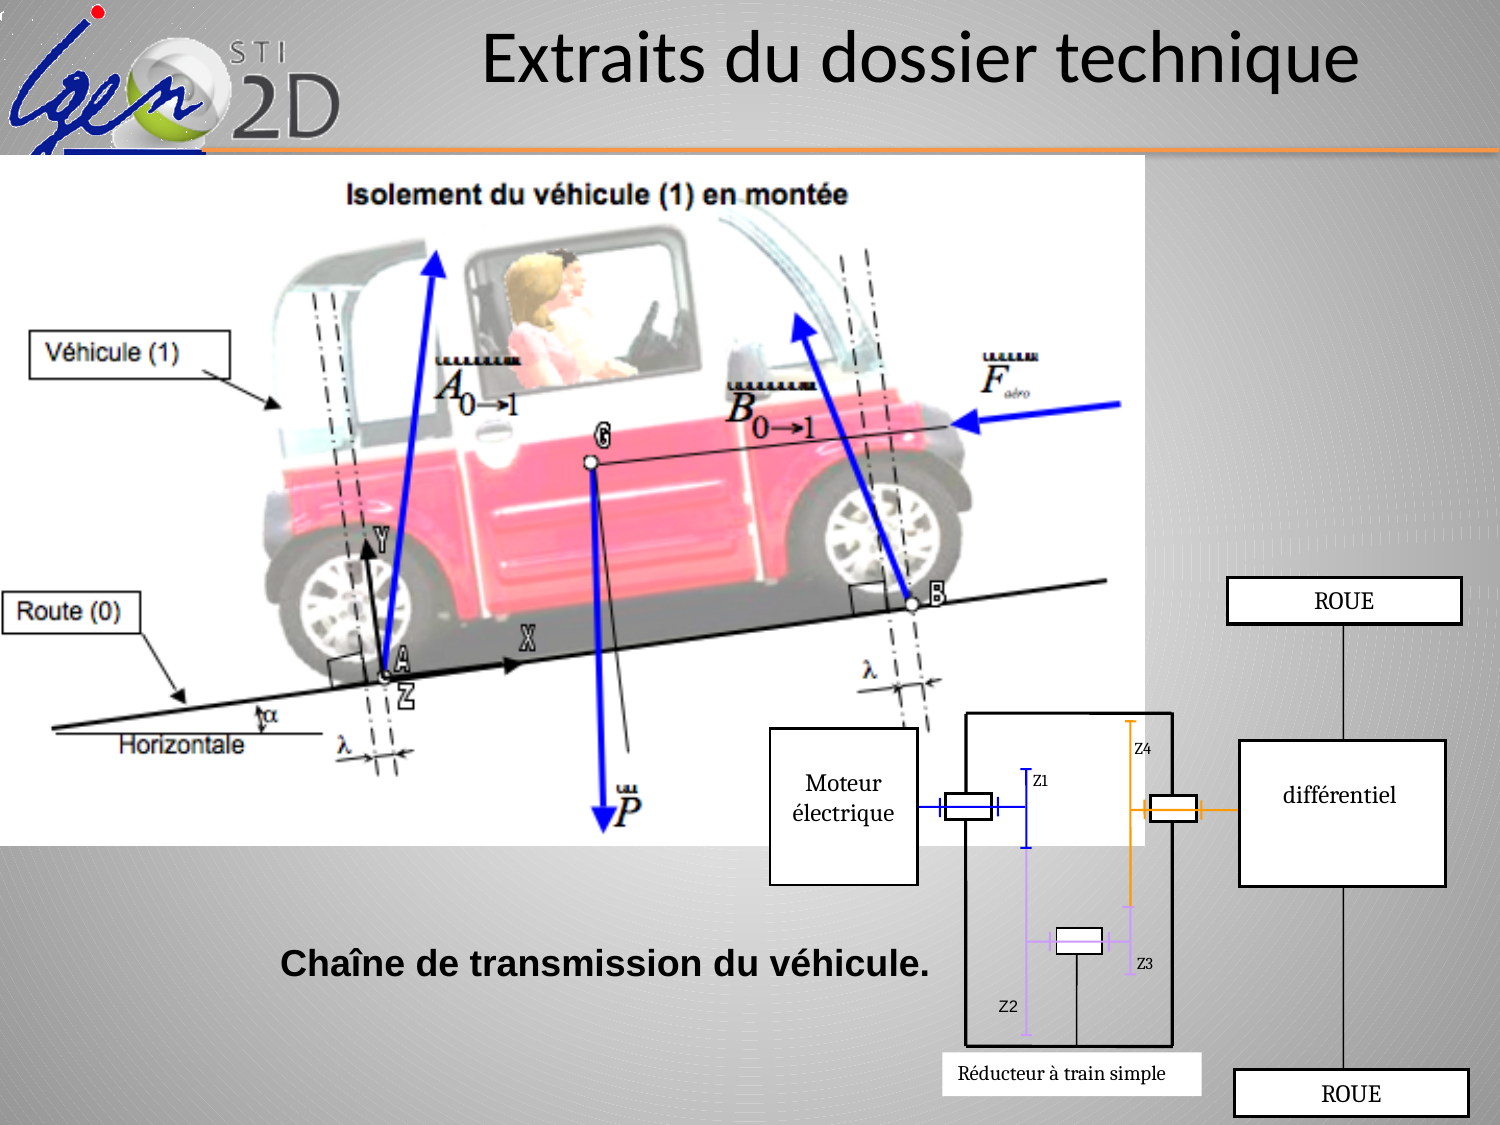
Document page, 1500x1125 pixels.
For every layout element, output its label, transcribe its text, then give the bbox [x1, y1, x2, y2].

title Extraits du dossier technique [342, 0, 1500, 150]
picture [0, 152, 1145, 846]
picture [0, 4, 342, 152]
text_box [265, 576, 1469, 1117]
